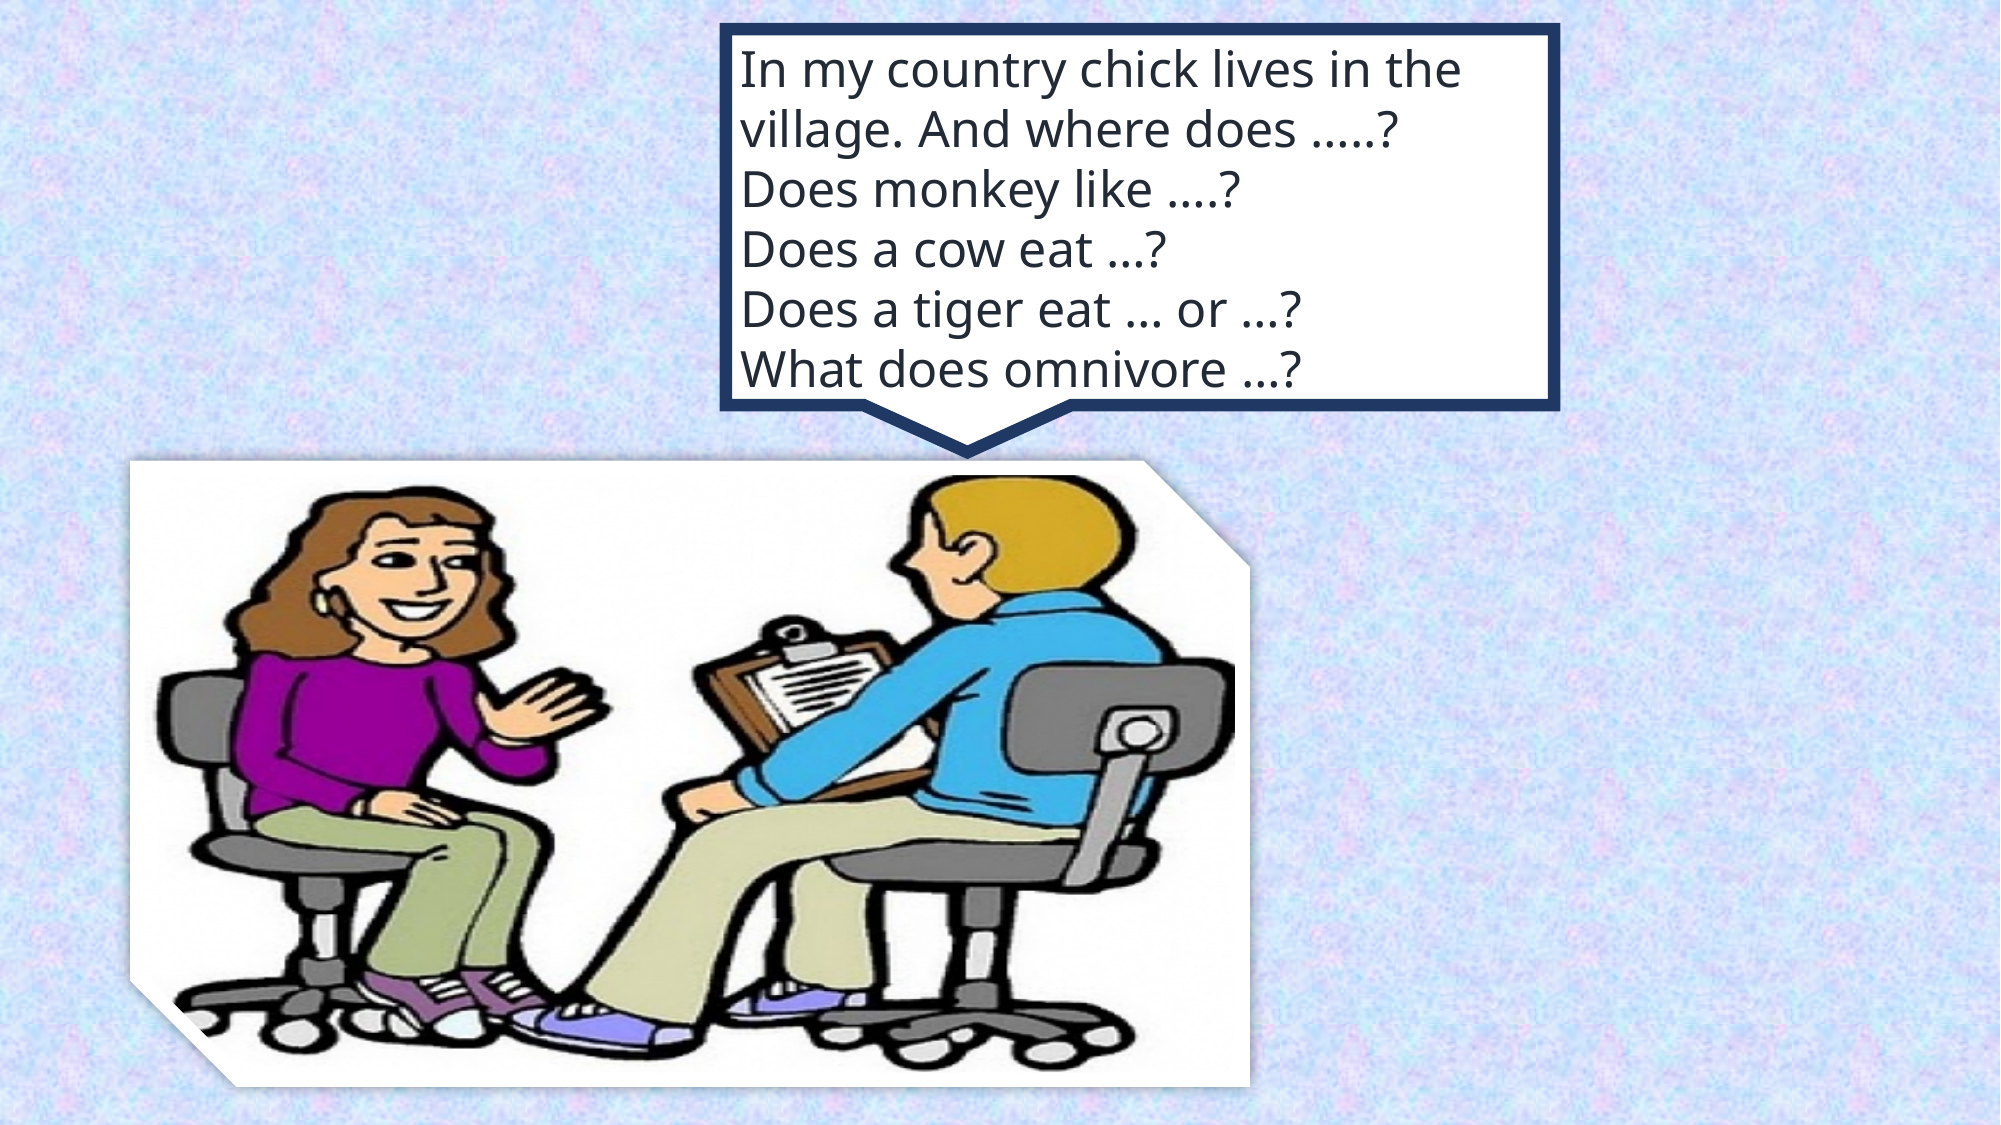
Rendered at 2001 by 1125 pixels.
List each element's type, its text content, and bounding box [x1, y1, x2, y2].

text_box In my country chick lives in the village. And where does …..? Does monkey like ….? Does a cow eat …? Does a tiger eat … or …? What does omnivore …? [724, 28, 1556, 454]
picture [137, 467, 1243, 1080]
